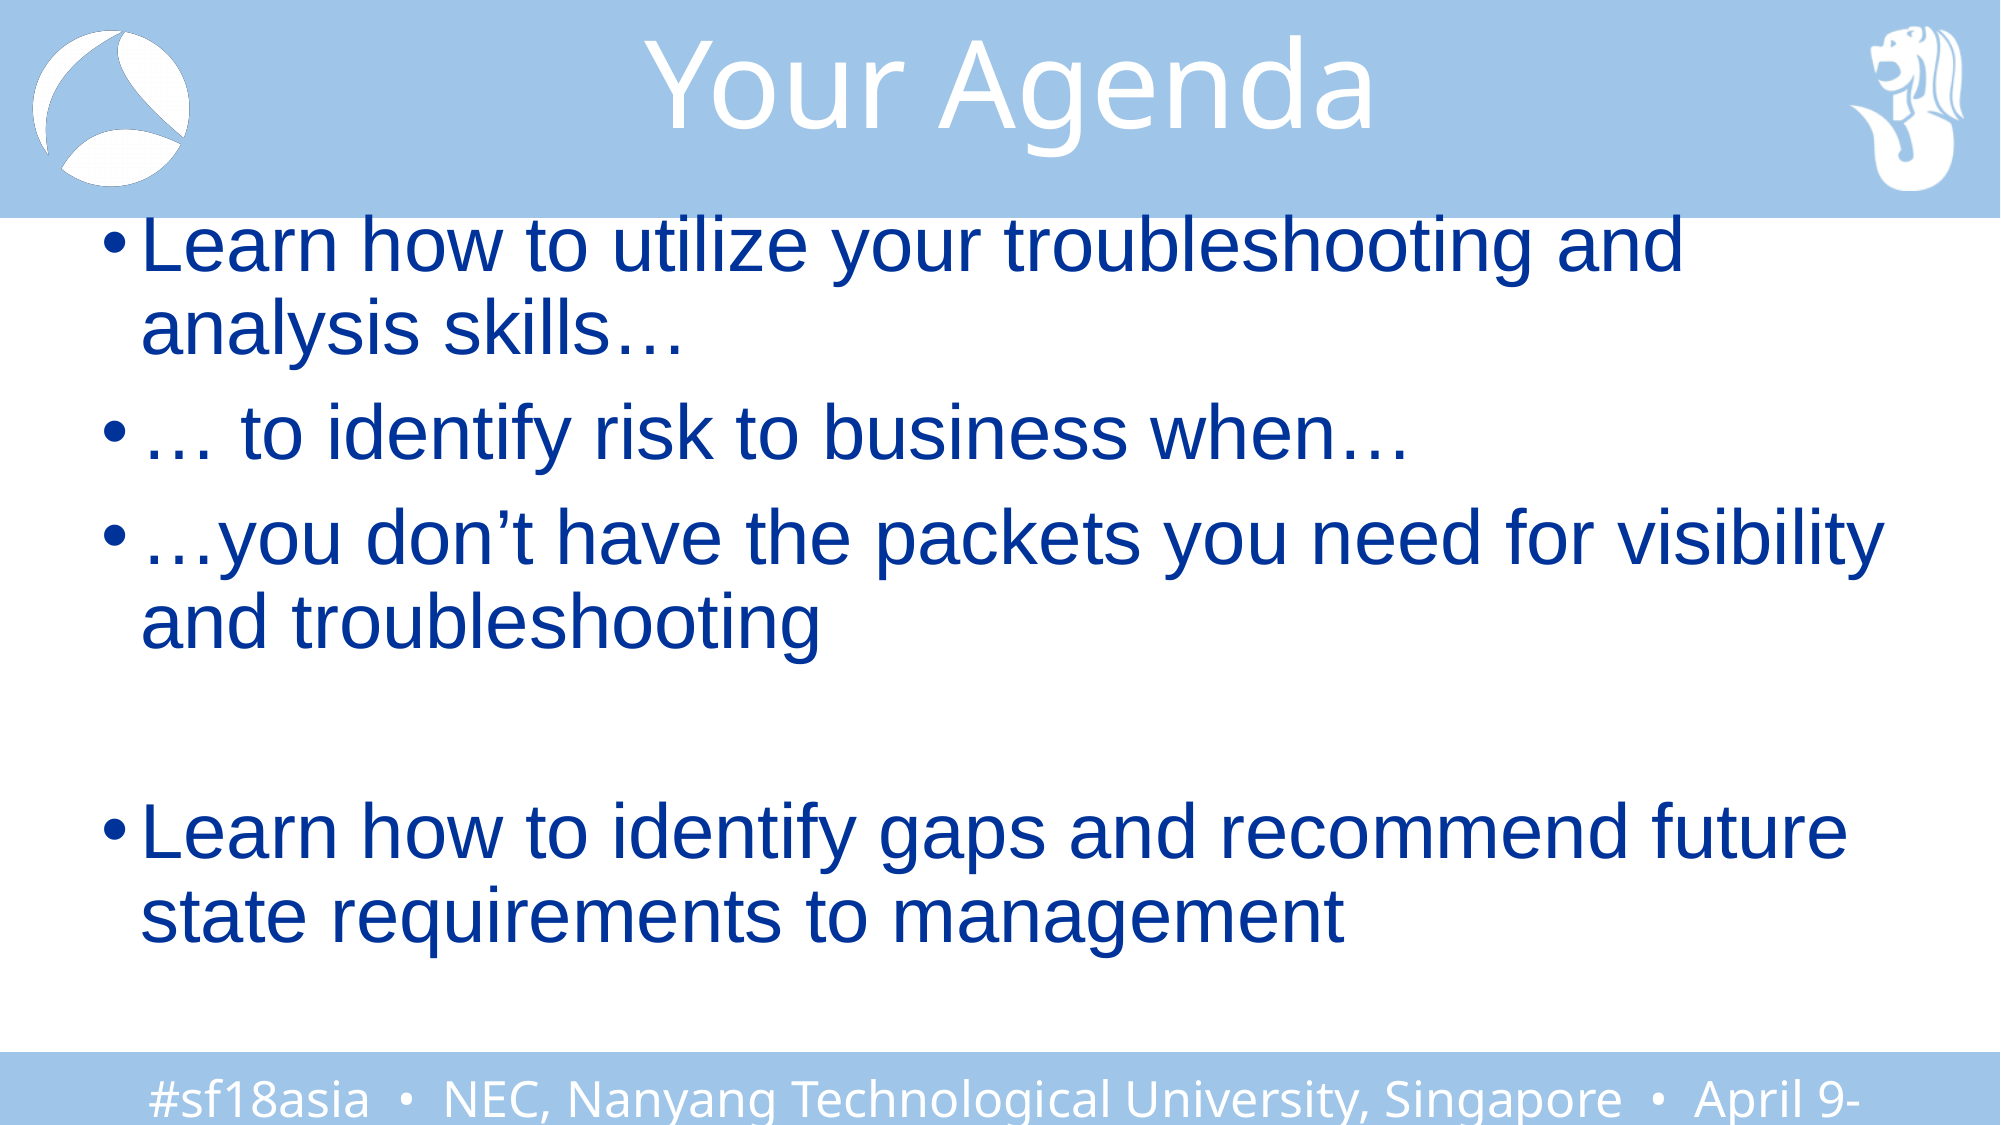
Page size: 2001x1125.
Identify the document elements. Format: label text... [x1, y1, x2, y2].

title Your Agenda [31, 24, 1994, 155]
list Learn how to utilize your troubleshooting and analysis skills… … to identify risk to business when… …you don’t have the packets you need for visibility and troubleshooting Learn how to identify gaps and recommend future state requirements to management [86, 188, 1914, 1051]
picture [32, 155, 190, 187]
picture [1849, 155, 1964, 191]
